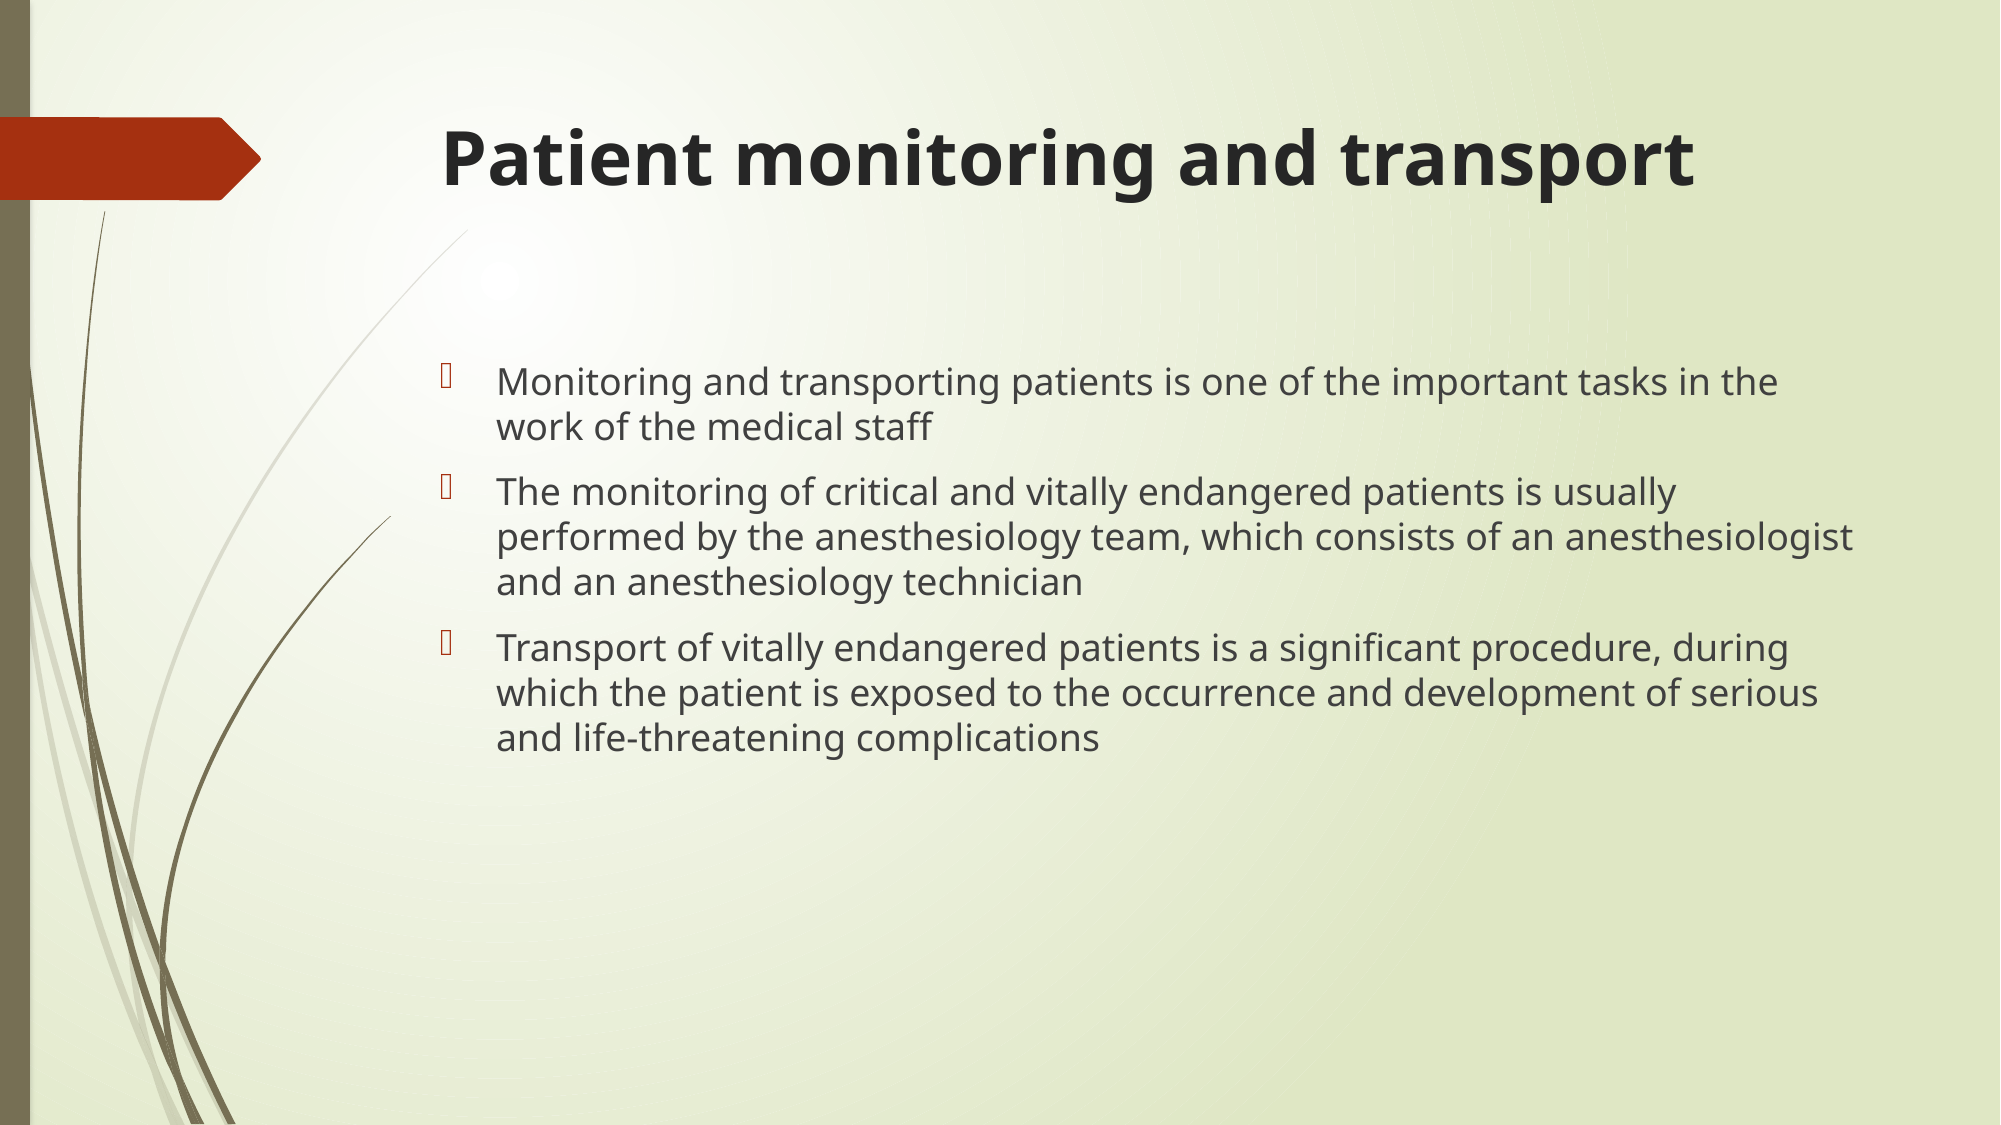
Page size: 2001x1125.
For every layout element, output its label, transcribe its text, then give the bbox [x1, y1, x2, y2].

title Patient monitoring and transport [425, 102, 1888, 313]
list Monitoring and transporting patients is one of the important tasks in the work of the medical staff The monitoring of critical and vitally endangered patients is usually performed by the anesthesiology team, which consists of an anesthesiologist and an anesthesiology technician Transport of vitally endangered patients is a significant procedure, during which the patient is exposed to the occurrence and development of serious and life-threatening complications [424, 350, 1888, 970]
